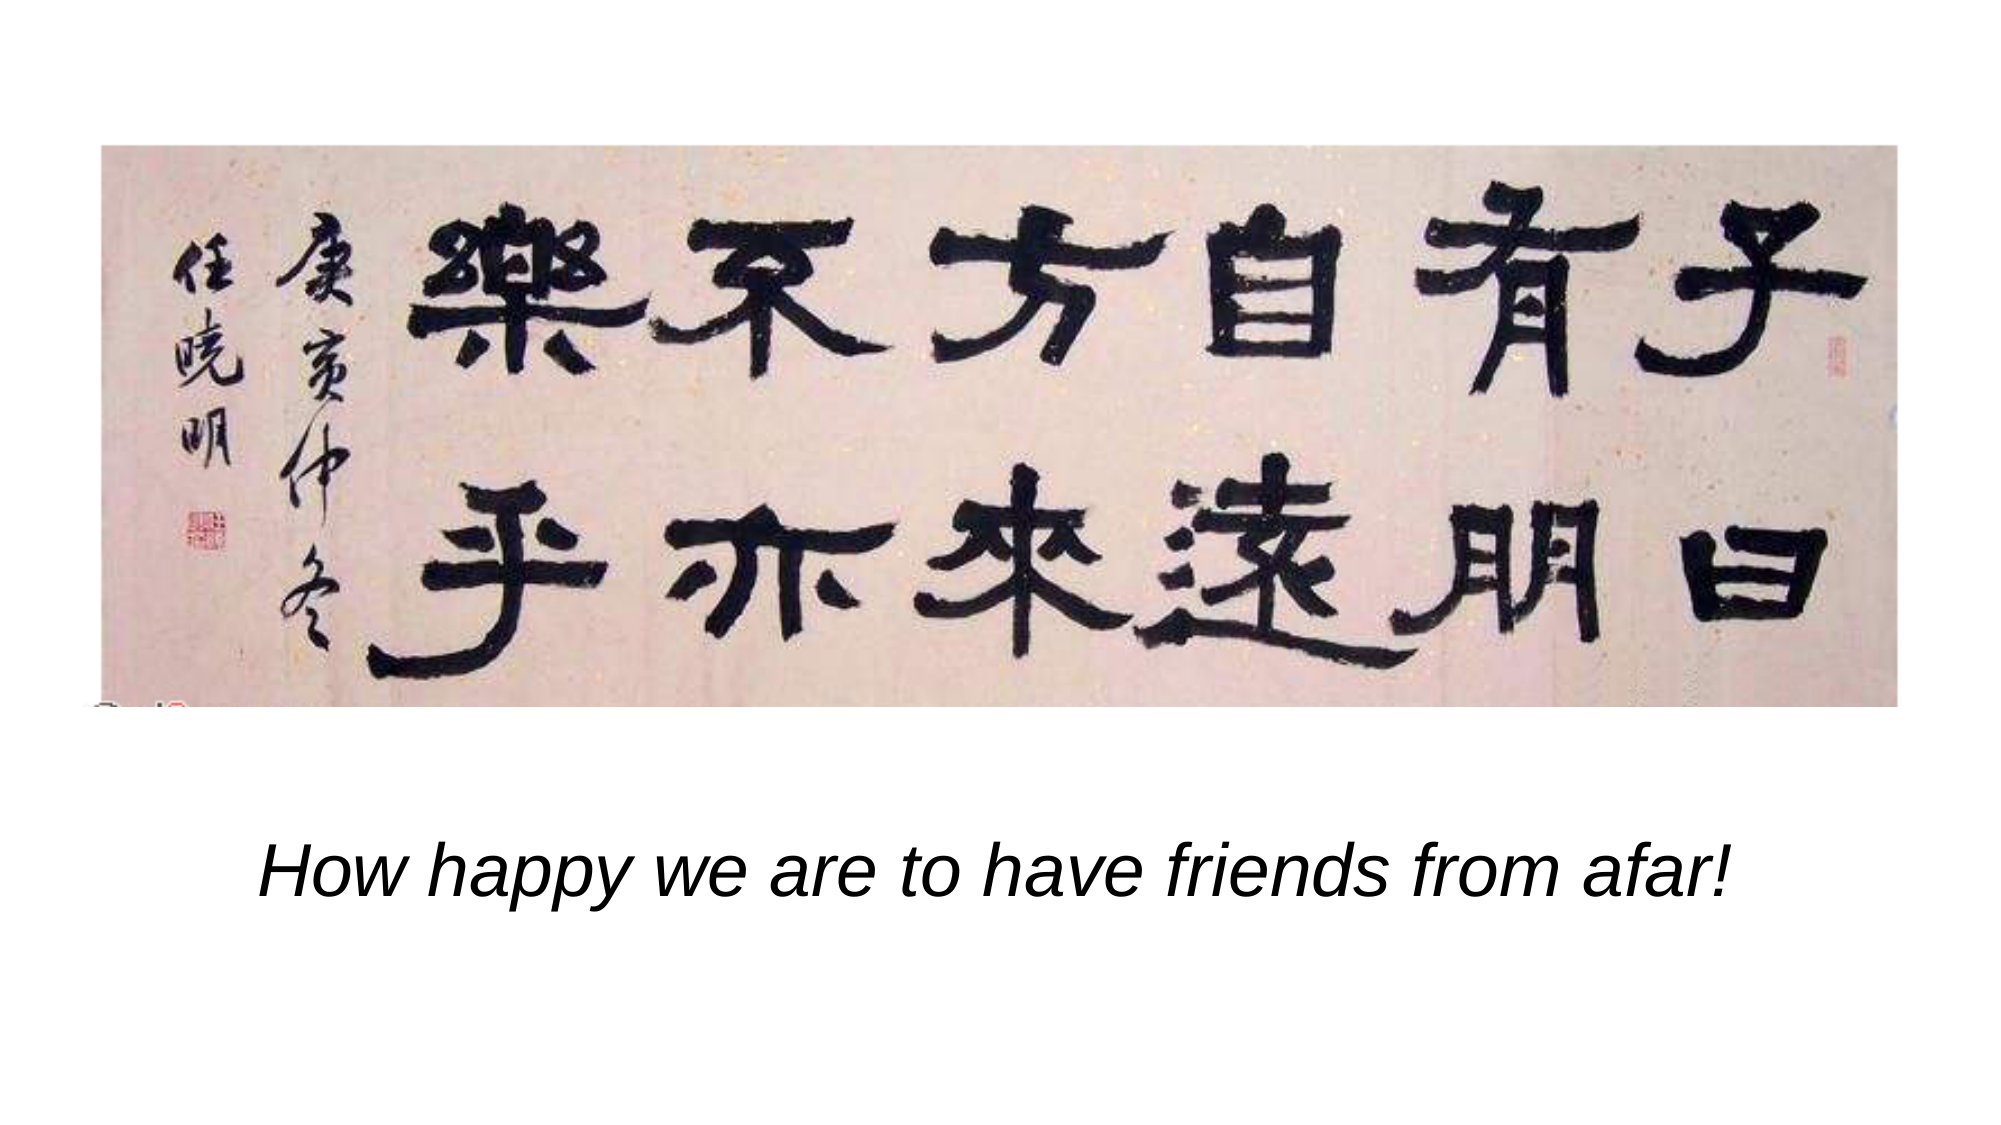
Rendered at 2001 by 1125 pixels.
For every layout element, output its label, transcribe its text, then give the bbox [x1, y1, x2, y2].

text_box How happy we are to have friends from afar! [242, 813, 1809, 998]
picture [66, 110, 1934, 707]
